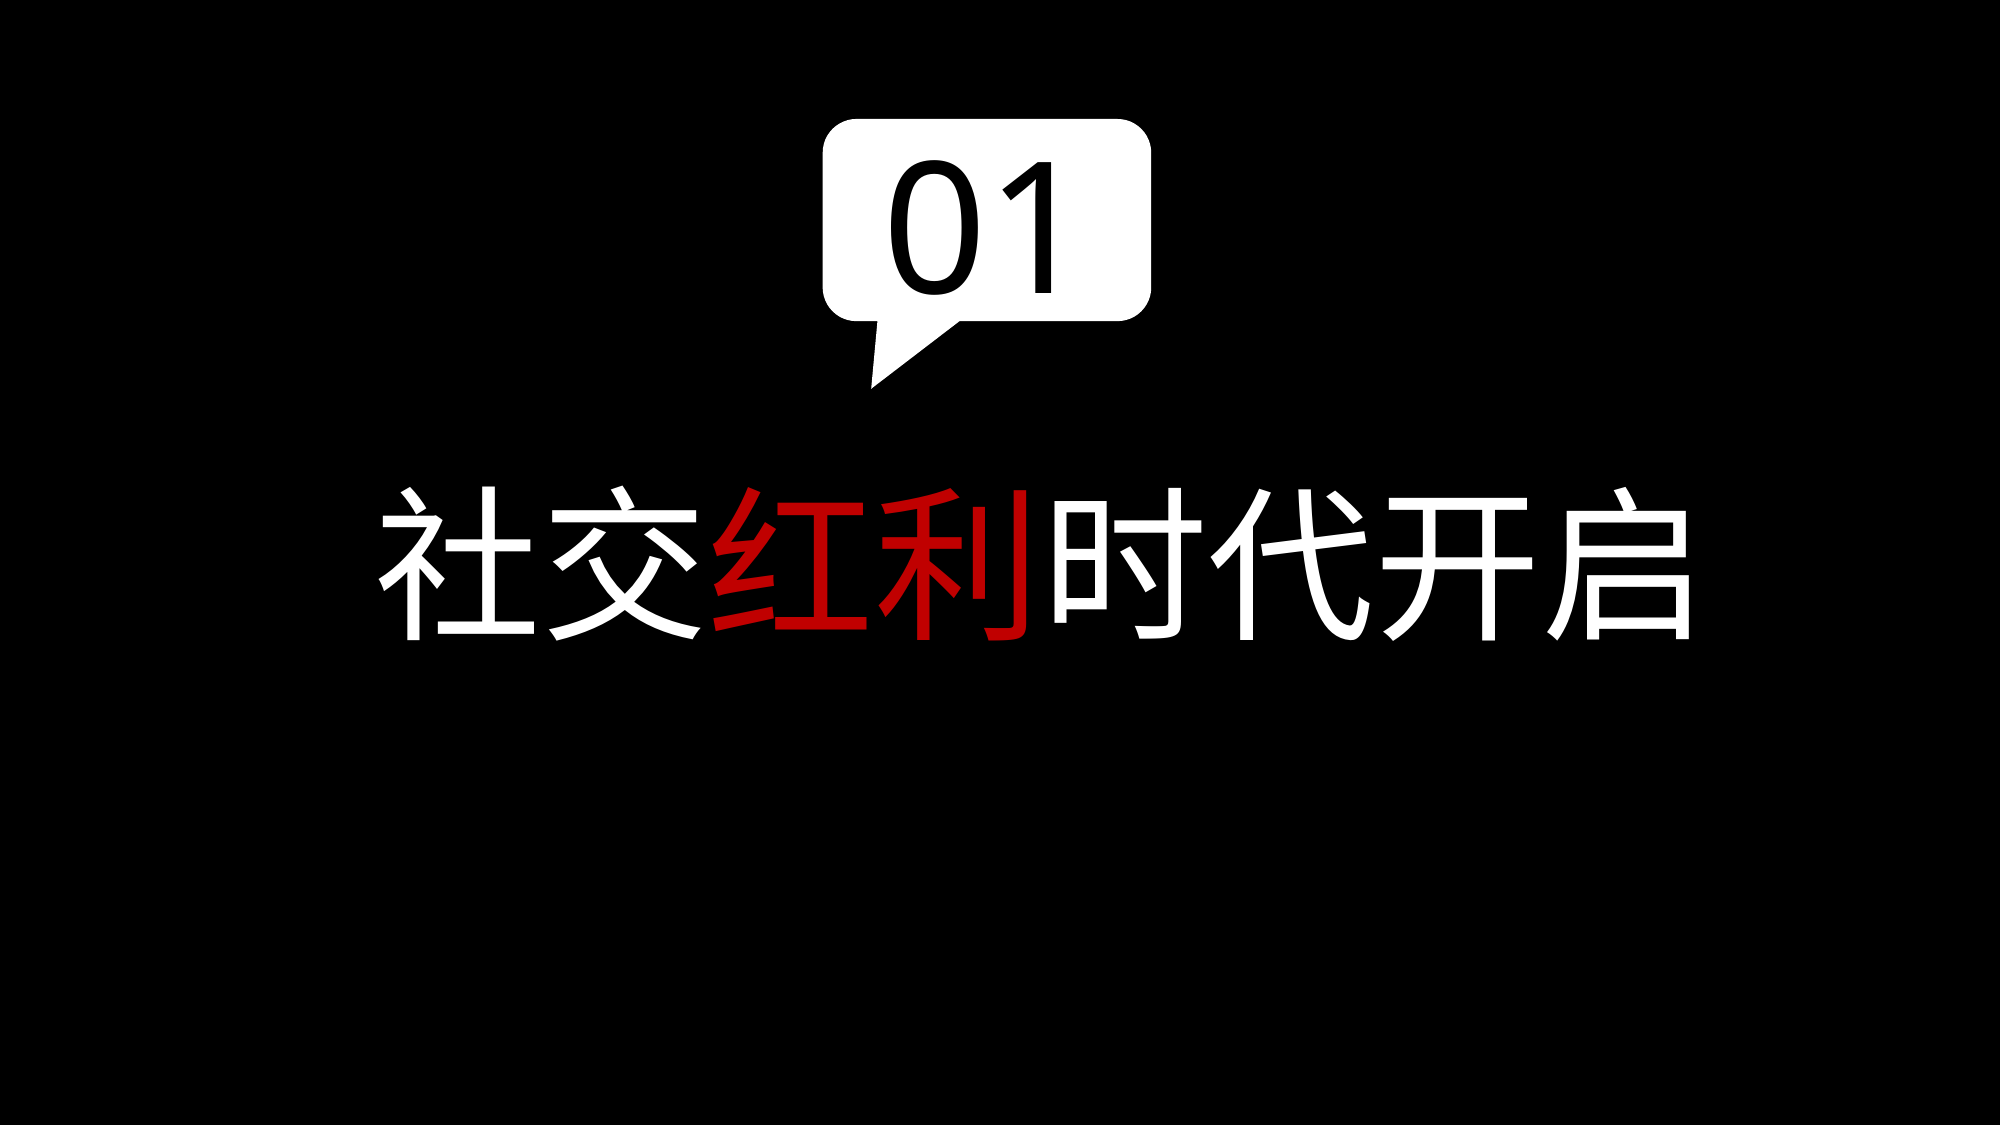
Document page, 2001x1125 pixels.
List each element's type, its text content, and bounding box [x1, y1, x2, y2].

text_box 社交红利时代开启 [359, 453, 1943, 669]
text_box 01 [821, 117, 1153, 392]
